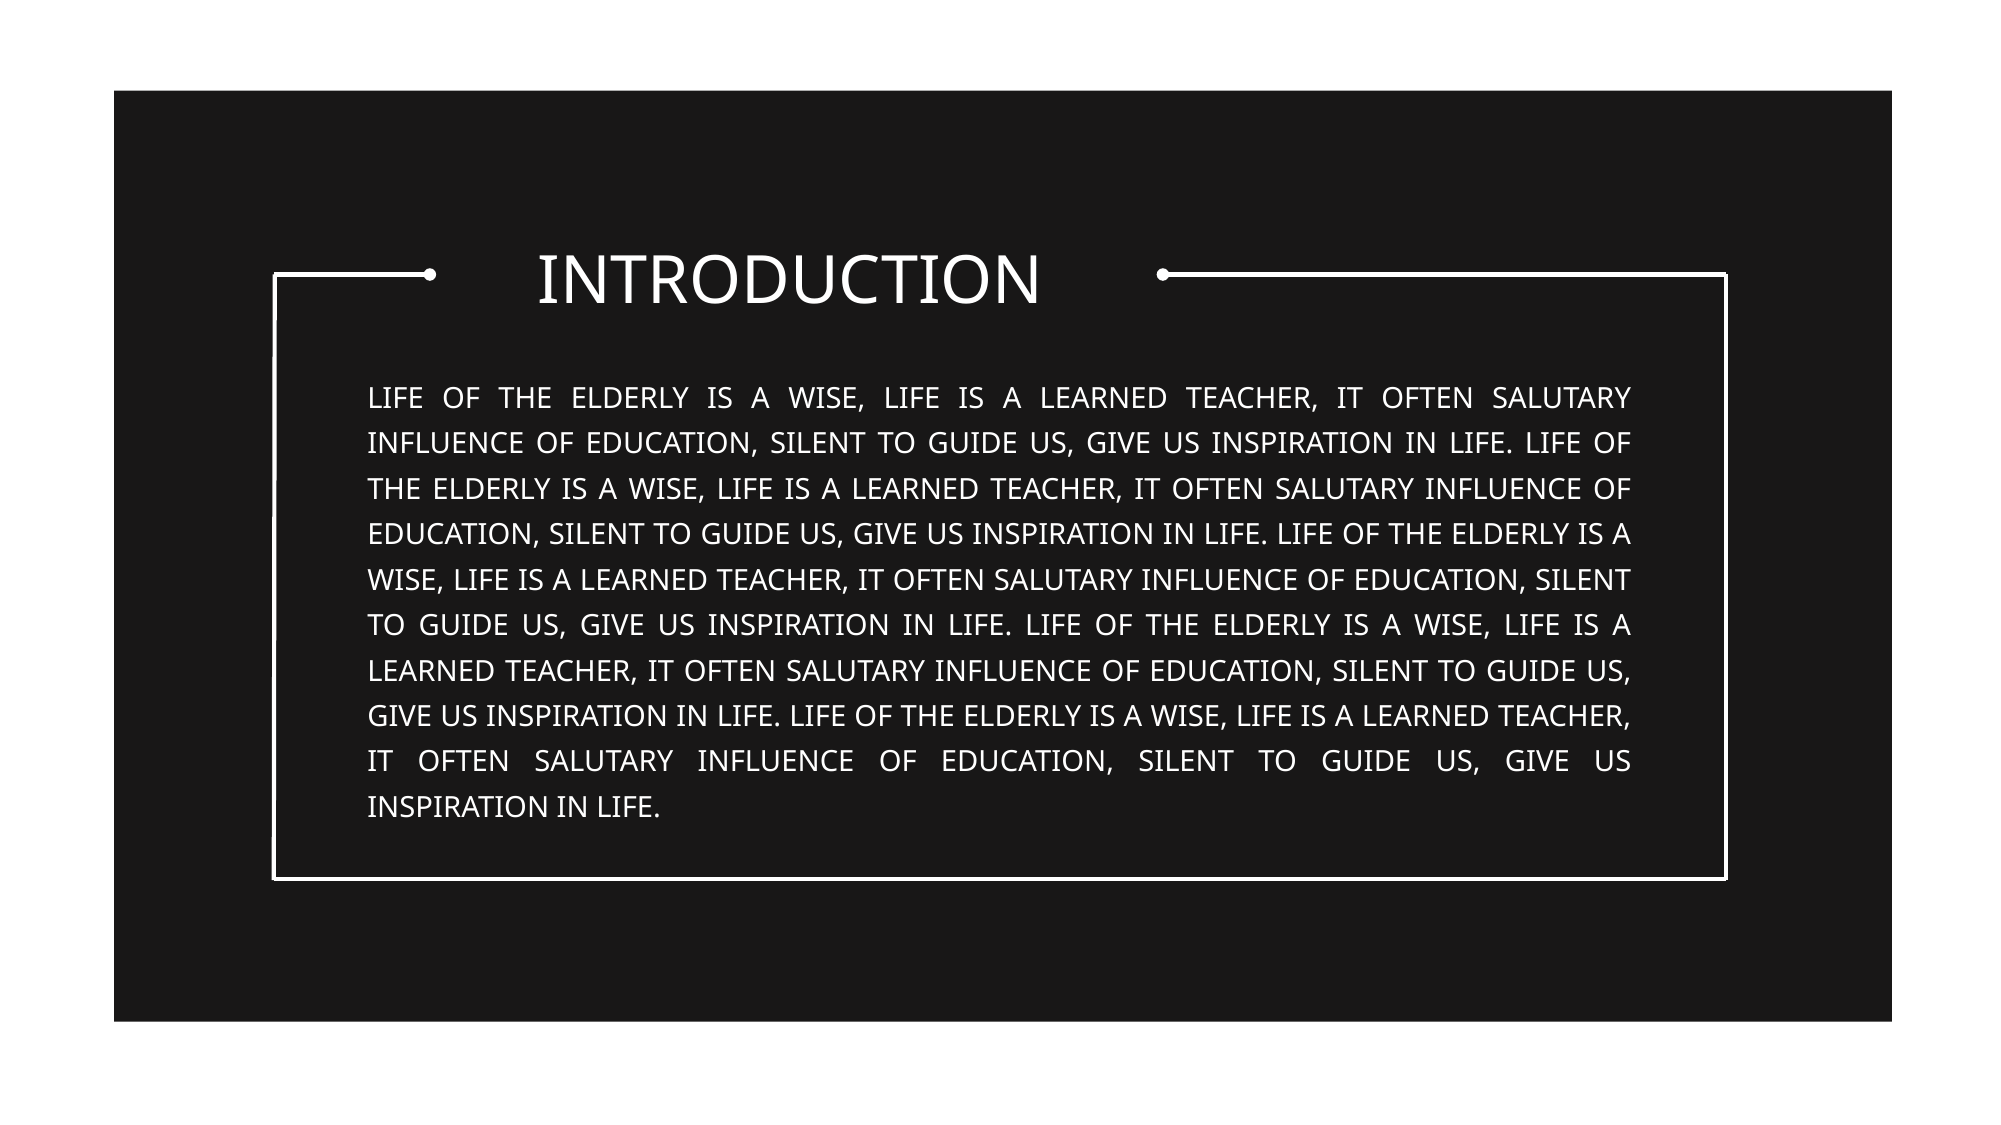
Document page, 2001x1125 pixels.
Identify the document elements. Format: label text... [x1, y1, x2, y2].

text_box INTRODUCTION [458, 229, 1124, 324]
text_box LIFE OF THE ELDERLY IS A WISE, LIFE IS A LEARNED TEACHER, IT OFTEN SALUTARY INFLUENCE OF EDUCATION, SILENT TO GUIDE US, GIVE US INSPIRATION IN LIFE. LIFE OF THE ELDERLY IS A WISE, LIFE IS A LEARNED TEACHER, IT OFTEN SALUTARY INFLUENCE OF EDUCATION, SILENT TO GUIDE US, GIVE US INSPIRATION IN LIFE. LIFE OF THE ELDERLY IS A WISE, LIFE IS A LEARNED TEACHER, IT OFTEN SALUTARY INFLUENCE OF EDUCATION, SILENT TO GUIDE US, GIVE US INSPIRATION IN LIFE. LIFE OF THE ELDERLY IS A WISE, LIFE IS A LEARNED TEACHER, IT OFTEN SALUTARY INFLUENCE OF EDUCATION, SILENT TO GUIDE US, GIVE US INSPIRATION IN LIFE. LIFE OF THE ELDERLY IS A WISE, LIFE IS A LEARNED TEACHER, IT OFTEN SALUTARY INFLUENCE OF EDUCATION, SILENT TO GUIDE US, GIVE US INSPIRATION IN LIFE. [352, 361, 1648, 831]
text_box [113, 90, 1893, 1023]
